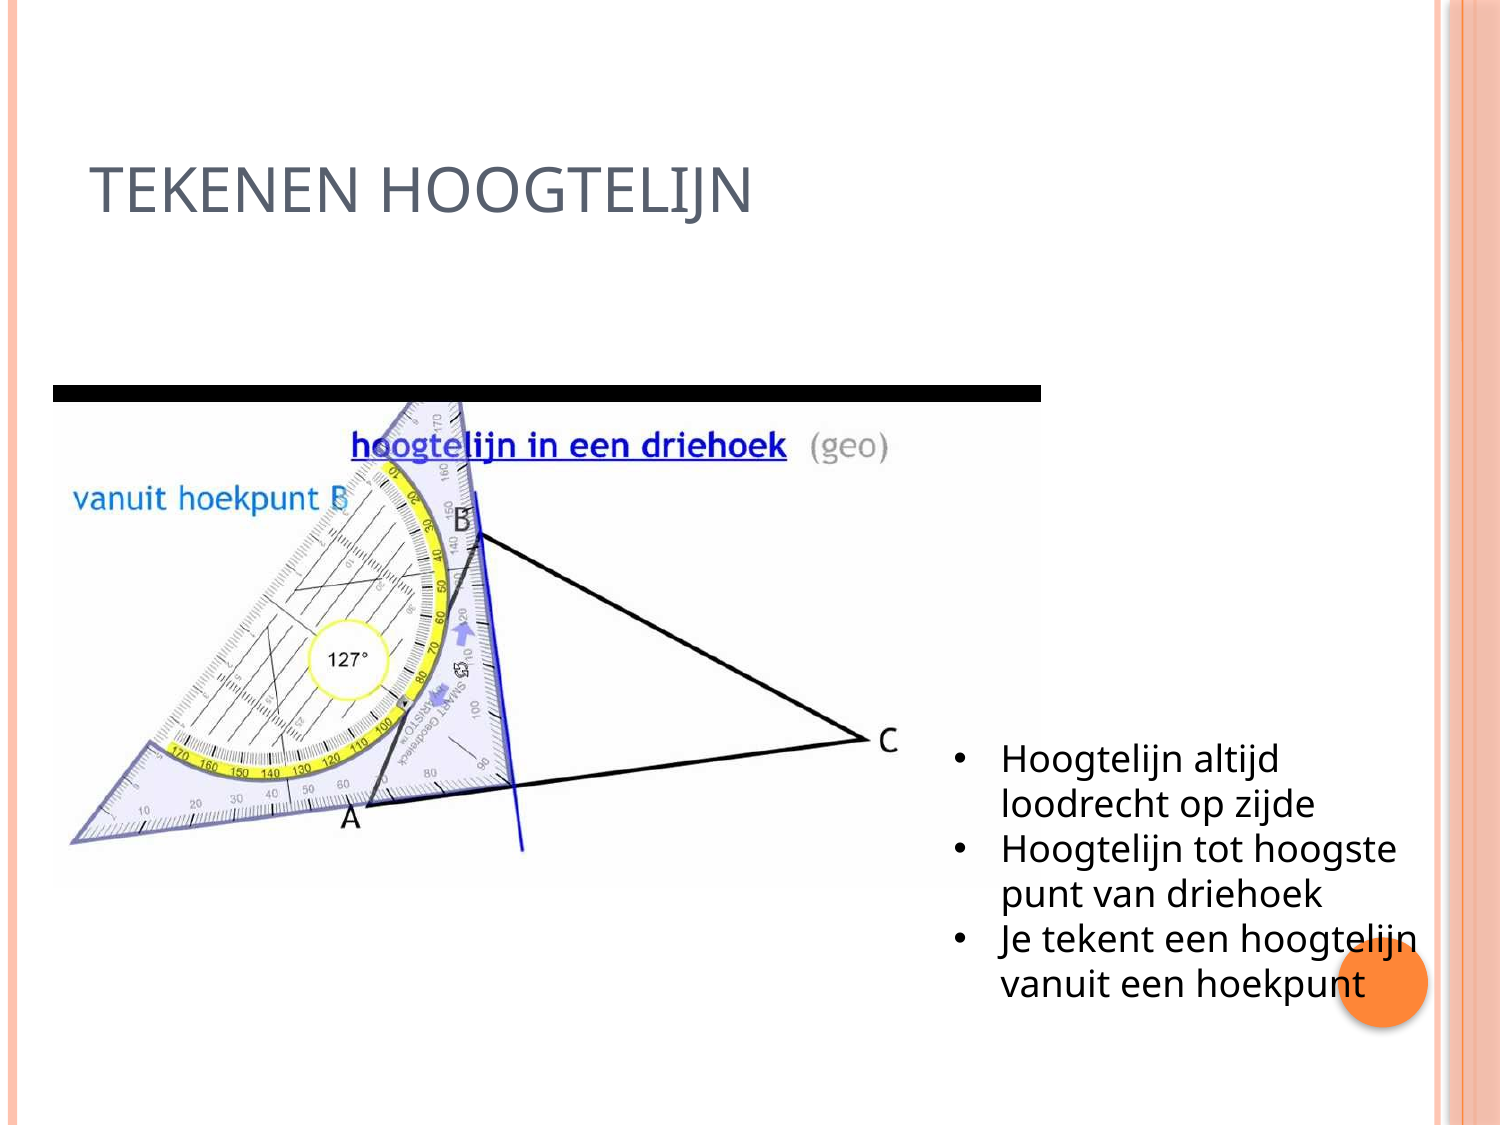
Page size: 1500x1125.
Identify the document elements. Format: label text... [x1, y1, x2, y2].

title Tekenen hoogtelijn [75, 45, 1300, 233]
picture [52, 384, 1042, 888]
text_box Hoogtelijn altijd loodrecht op zijde Hoogtelijn tot hoogste punt van driehoek Je tekent een hoogtelijn vanuit een hoekpunt [938, 727, 1459, 1013]
